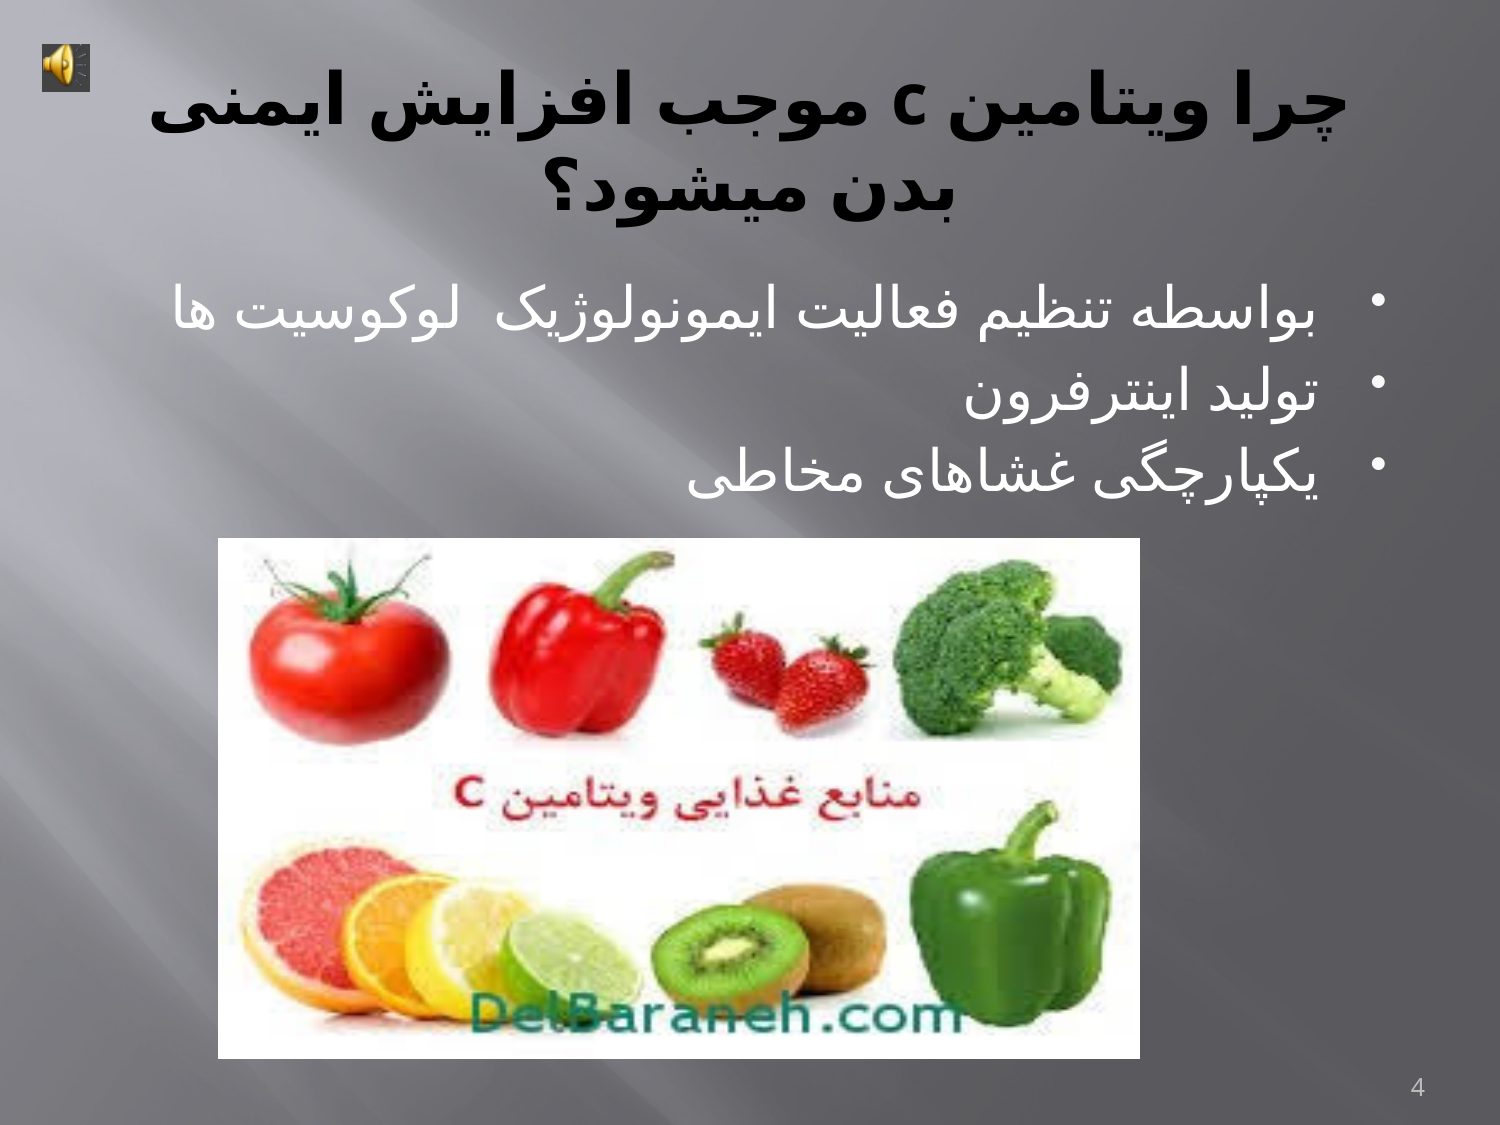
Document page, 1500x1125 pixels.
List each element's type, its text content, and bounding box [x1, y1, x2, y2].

picture [218, 538, 1140, 1059]
slide_number 4 [1299, 1052, 1425, 1113]
title چرا ویتامین c موجب افزایش ایمنی بدن میشود؟ [75, 45, 1425, 233]
picture [41, 42, 92, 93]
list بواسطه تنظیم فعالیت ایمونولوژیک لوکوسیت ها تولید اینترفرون یکپارچگی غشاهای مخاطی [75, 262, 1425, 1035]
